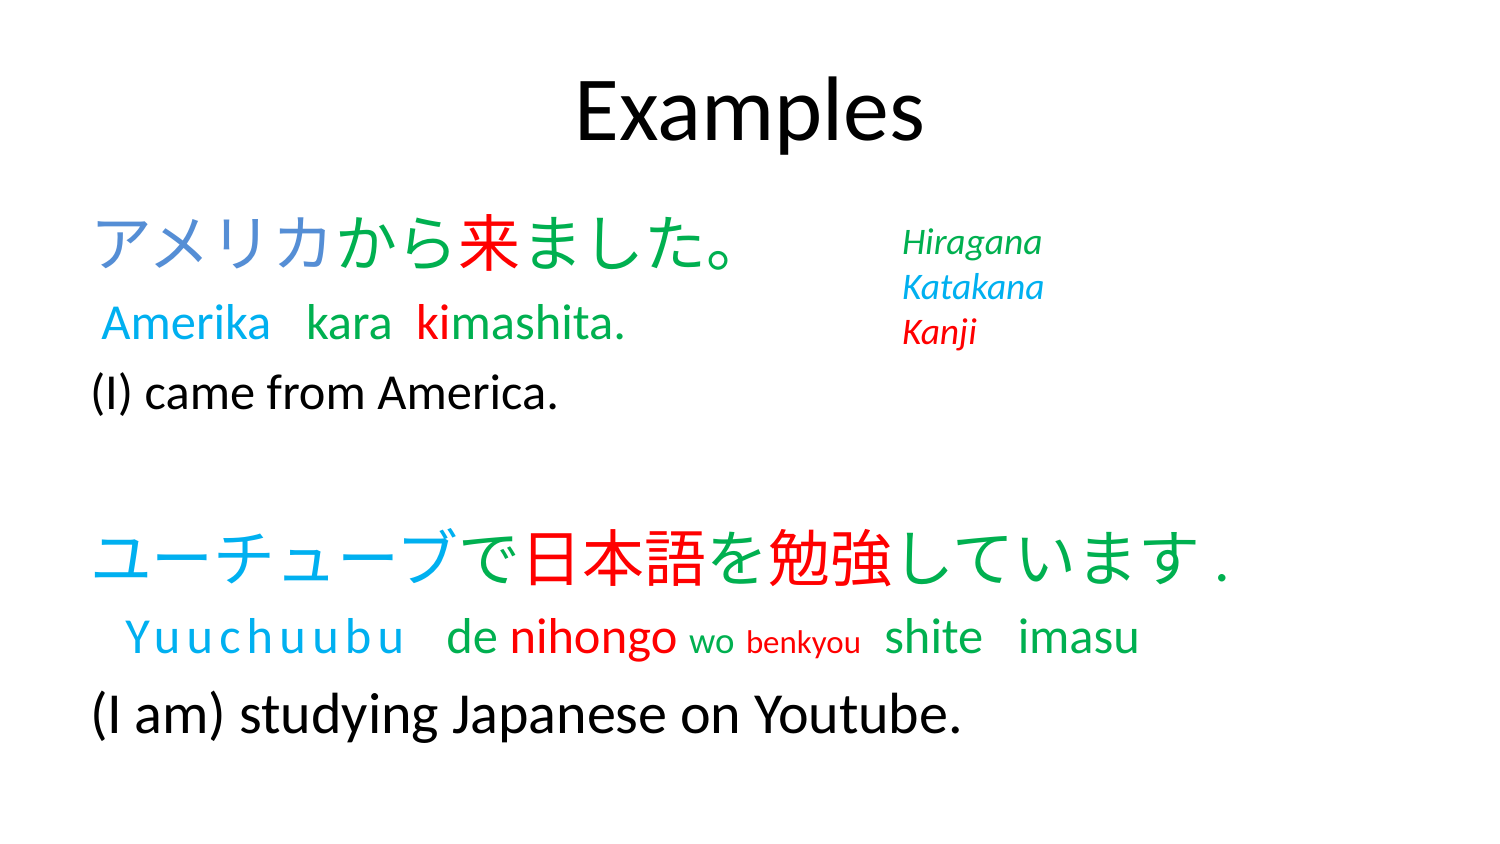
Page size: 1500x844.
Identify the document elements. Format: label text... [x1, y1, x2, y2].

list アメリカから来ました。 Amerika kara kimashita. (I) came from America. ユーチューブで日本語を勉強しています. Yuuchuubu de nihongo wo benkyou shite imasu (I am) studying Japanese on Youtube. [75, 196, 1425, 754]
title Examples [75, 33, 1425, 175]
text_box Hiragana Katakana Kanji [887, 209, 1100, 404]
